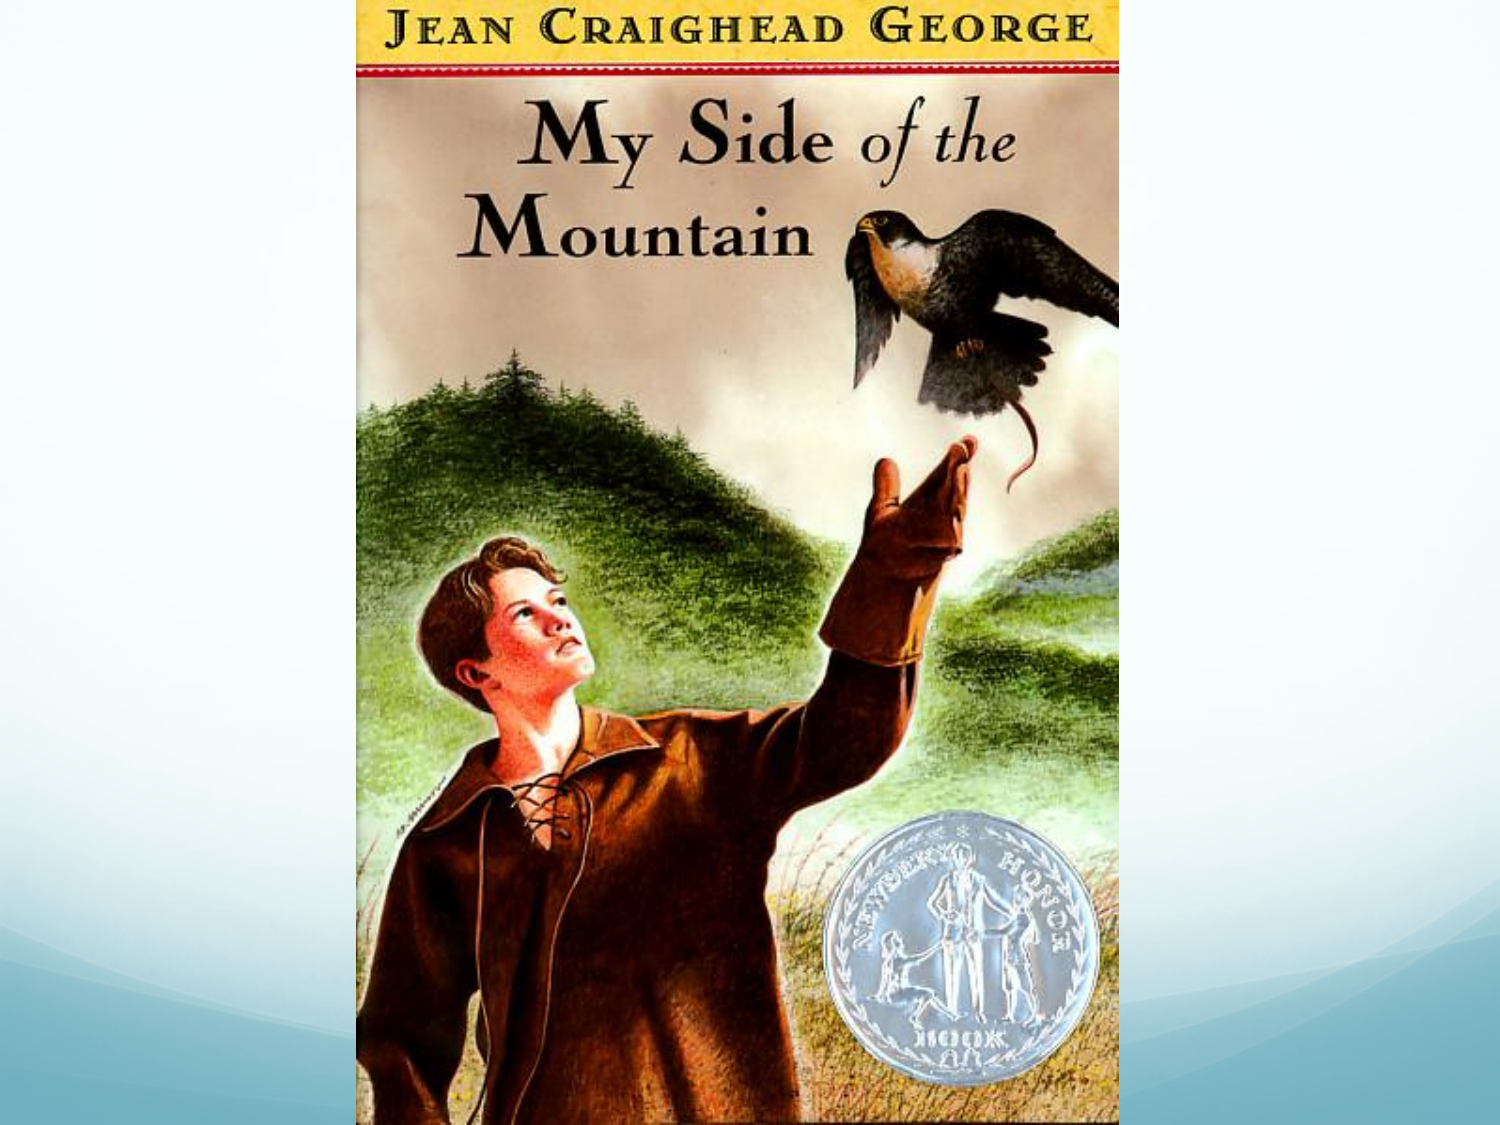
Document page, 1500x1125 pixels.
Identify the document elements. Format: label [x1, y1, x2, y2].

picture [356, 0, 1119, 1125]
